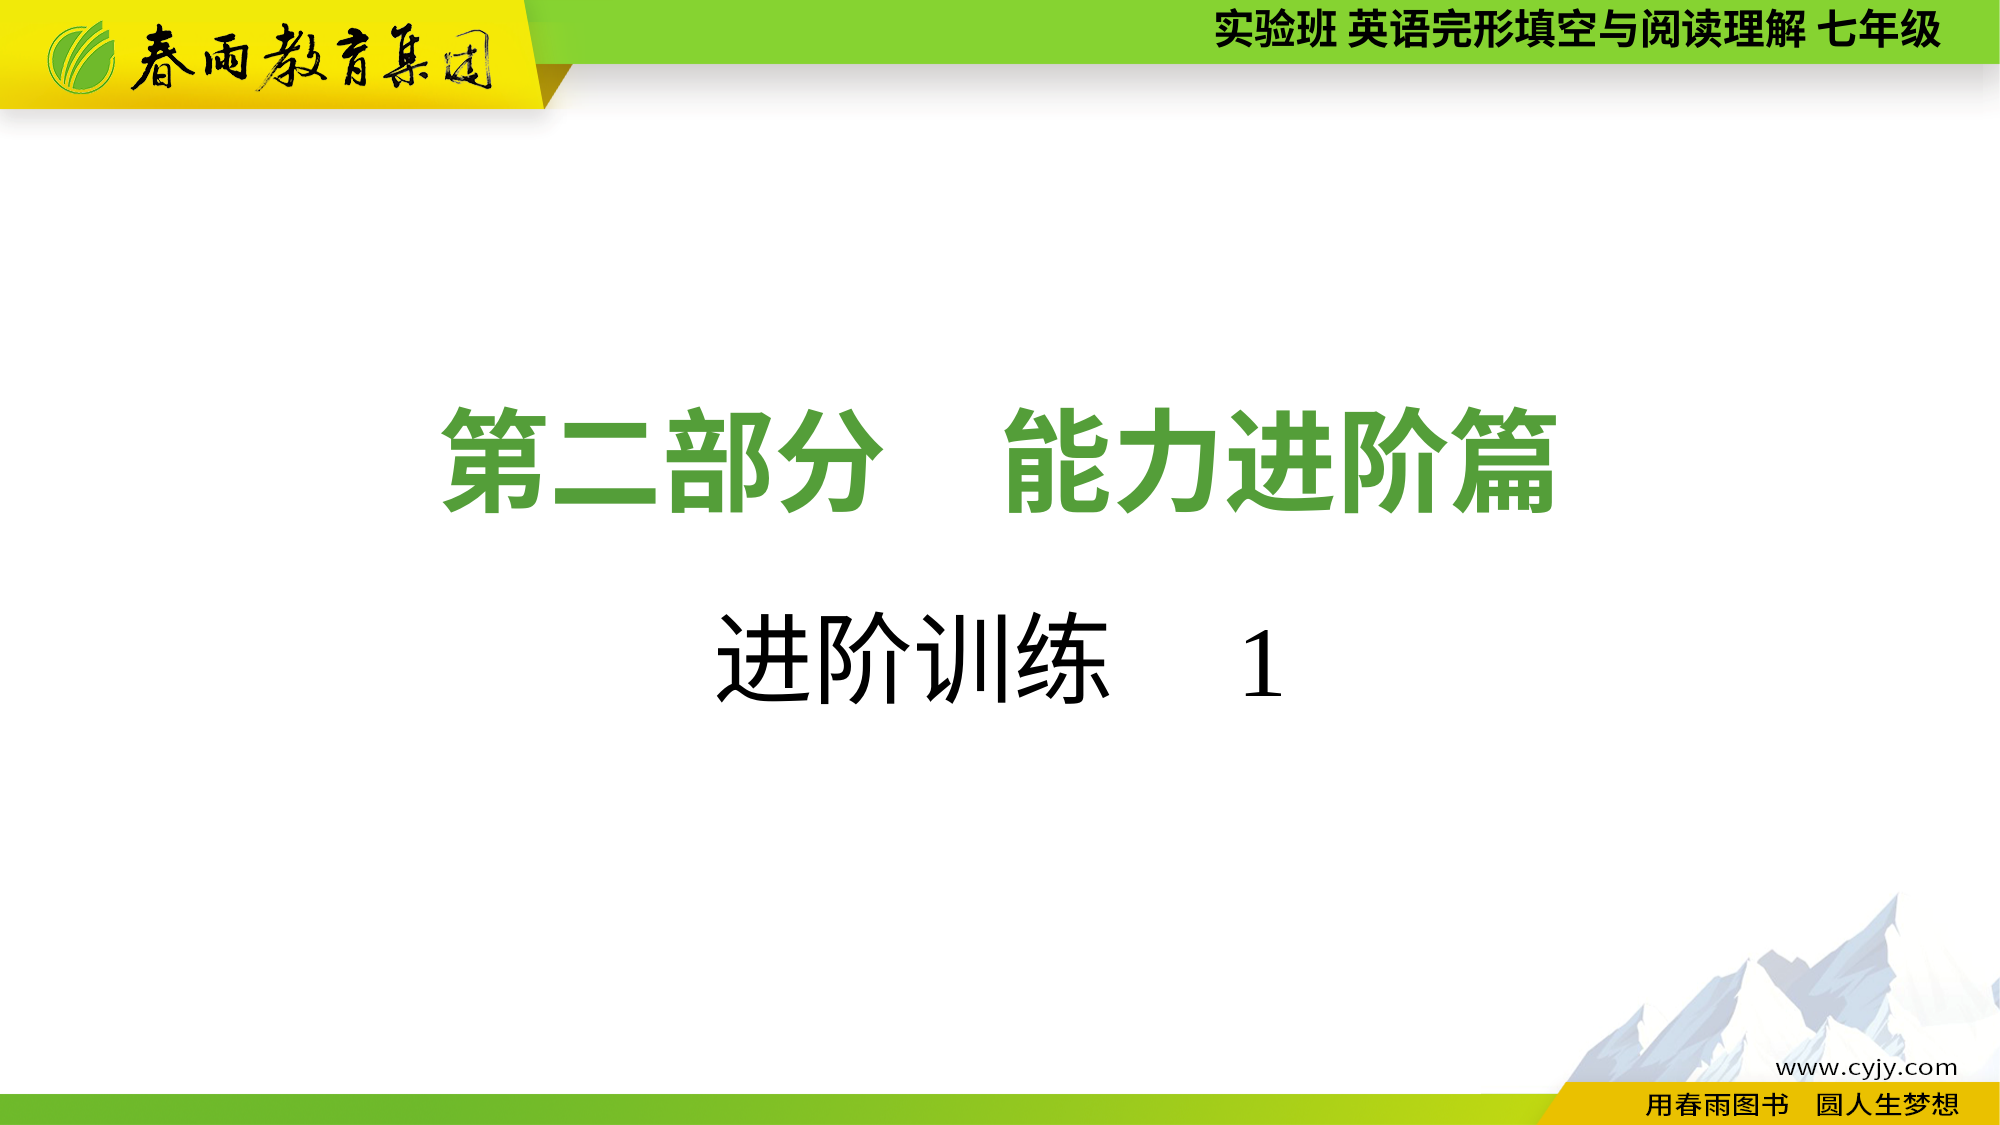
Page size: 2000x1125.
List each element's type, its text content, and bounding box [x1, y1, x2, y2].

text_box 进阶训练 1 [54, 528, 1946, 724]
picture [0, 0, 2000, 1125]
text_box 第二部分 能力进阶篇 [54, 316, 1946, 528]
